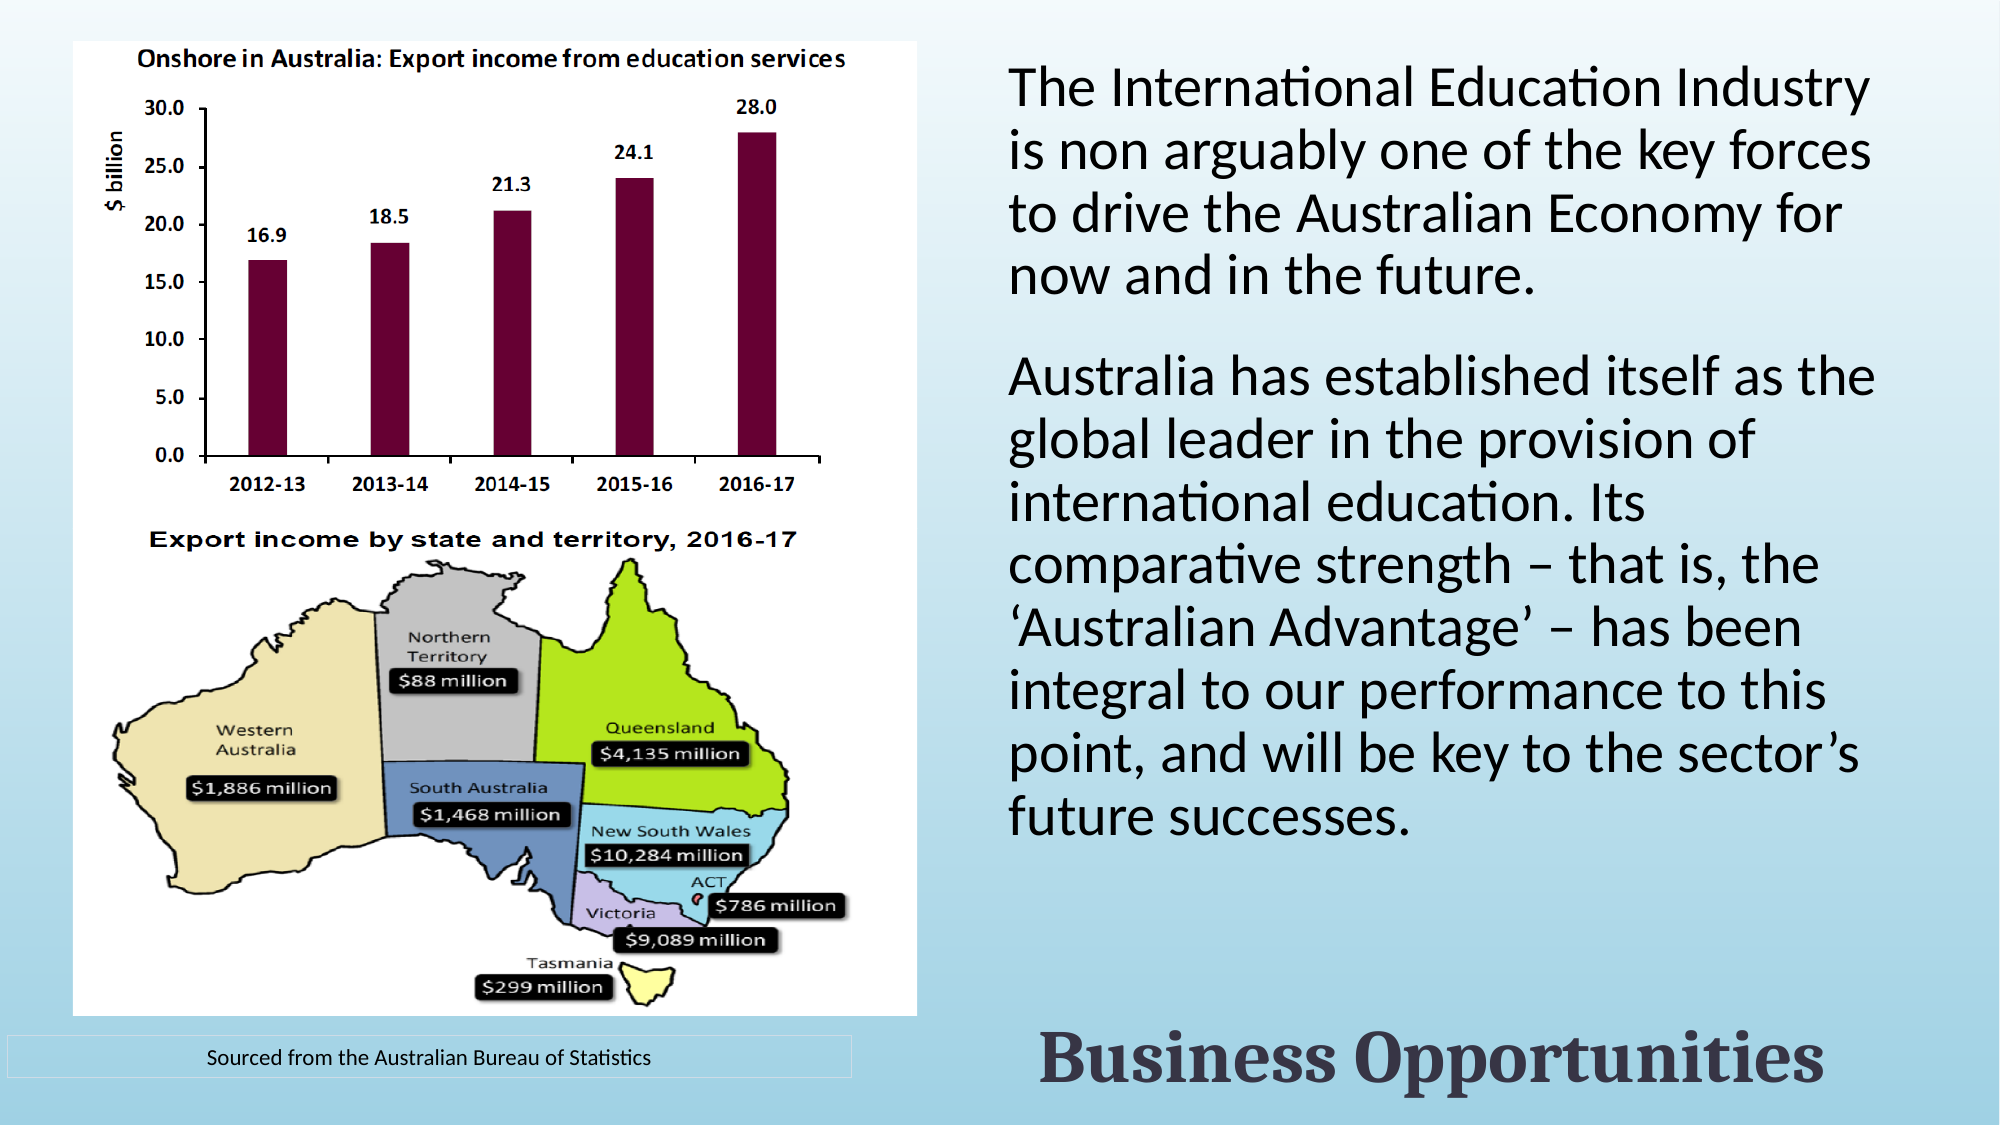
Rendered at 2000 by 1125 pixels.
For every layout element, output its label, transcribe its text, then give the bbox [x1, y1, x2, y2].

picture [72, 41, 918, 1016]
list The International Education Industry is non arguably one of the key forces to drive the Australian Economy for now and in the future. Australia has established itself as the global leader in the provision of international education. Its comparative strength – that is, the ‘Australian Advantage’ – has been integral to our performance to this point, and will be key to the sector’s future successes. [993, 48, 1894, 1042]
title Business Opportunities [1023, 975, 1900, 1105]
text_box Sourced from the Australian Bureau of Statistics [7, 1035, 852, 1078]
